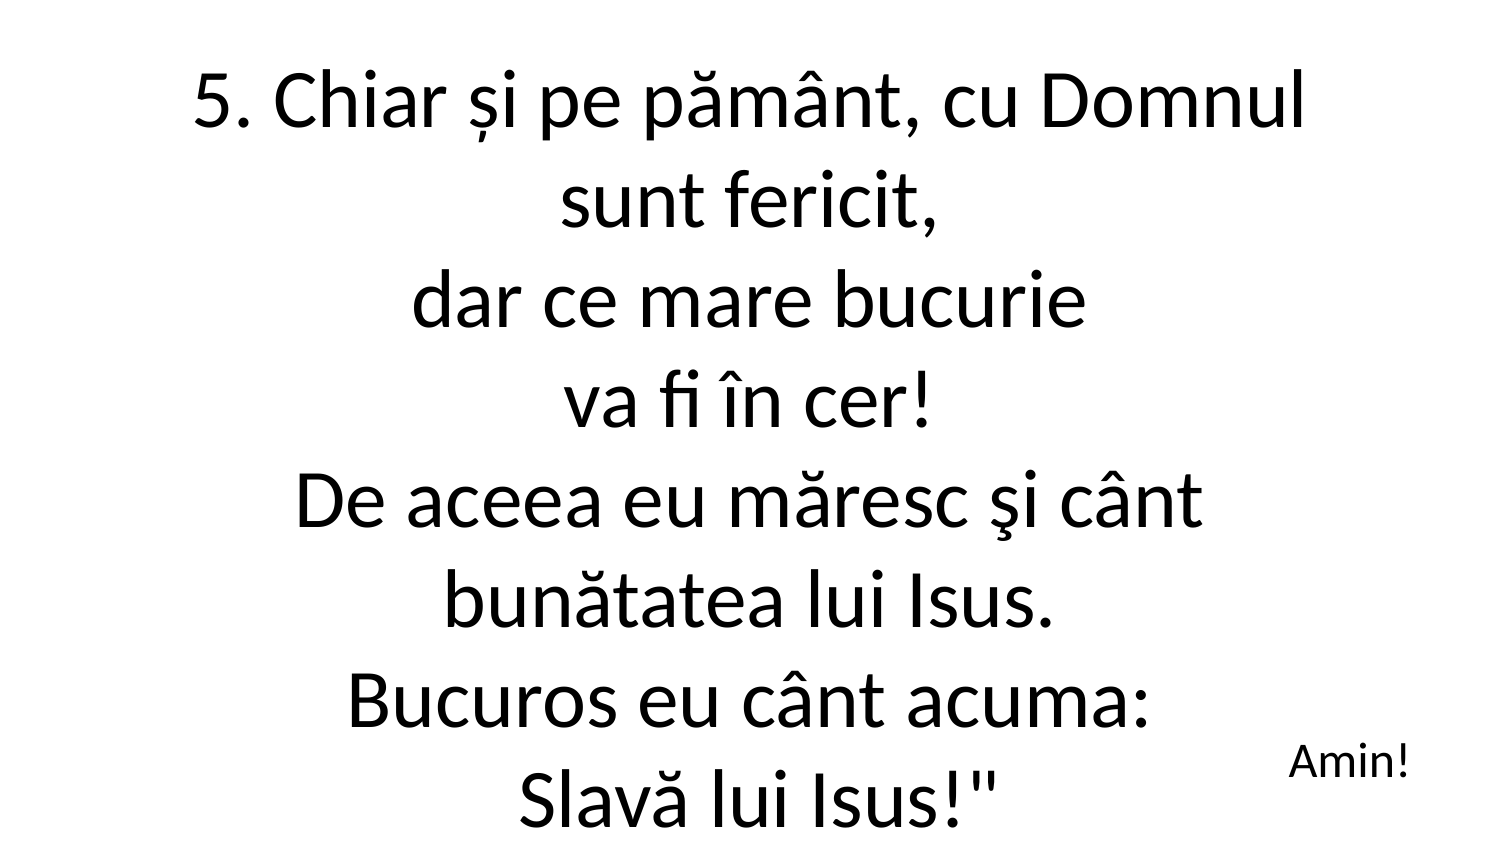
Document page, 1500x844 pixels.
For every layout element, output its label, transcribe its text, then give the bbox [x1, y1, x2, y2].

text_box Amin! [1273, 674, 1427, 795]
text_box 5. Chiar și pe pământ, cu Domnul sunt fericit, dar ce mare bucurie va fi în cer! De aceea eu măresc şi cânt bunătatea lui Isus. Bucuros eu cânt acuma: Slavă lui Isus!" [176, 0, 1324, 844]
